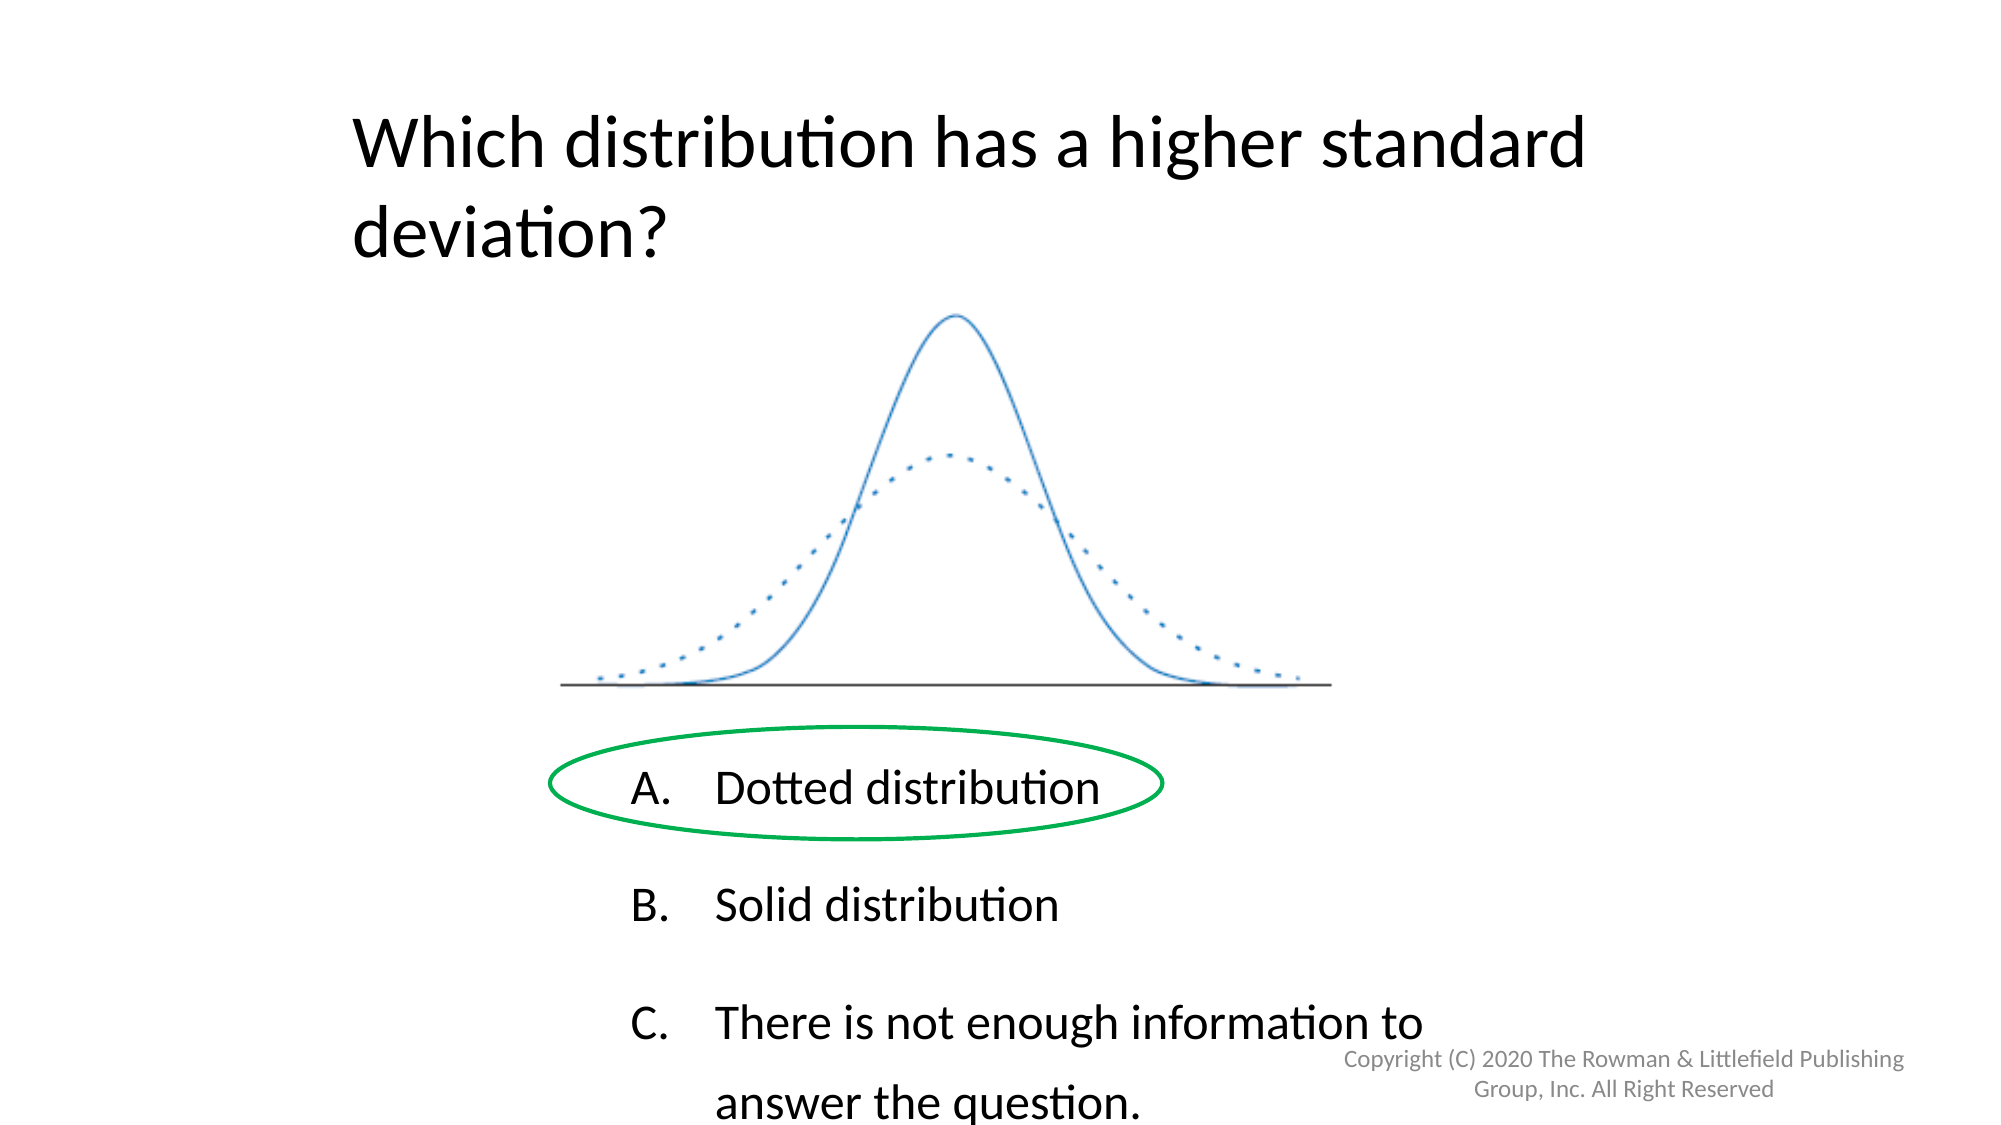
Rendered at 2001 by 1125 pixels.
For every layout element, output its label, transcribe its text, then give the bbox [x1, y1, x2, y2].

picture [517, 270, 1393, 712]
footer Copyright (C) 2020 The Rowman & Littlefield Publishing Group, Inc. All Right Reserved [1308, 1042, 1942, 1103]
list Dotted distribution Solid distribution There is not enough information to answer the question. [549, 726, 1559, 1027]
text_box [547, 724, 1165, 842]
title Which distribution has a higher standard deviation? [337, 88, 1688, 276]
